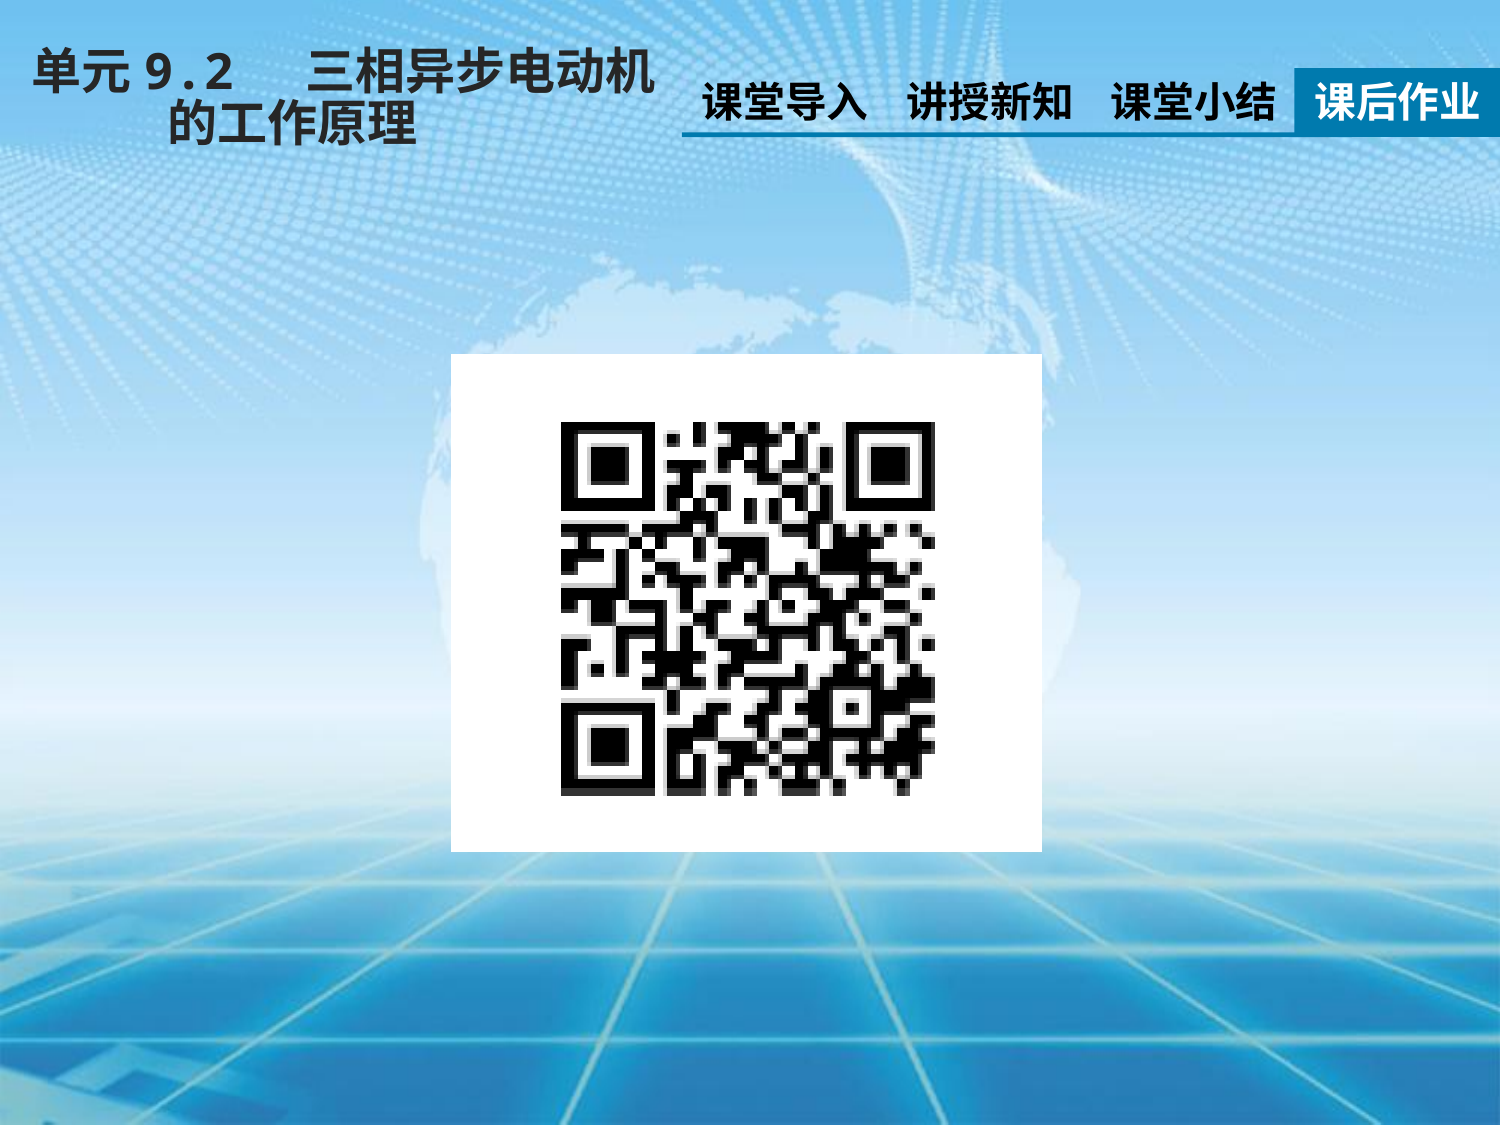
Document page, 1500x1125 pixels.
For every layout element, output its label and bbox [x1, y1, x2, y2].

text_box [16, 39, 1500, 160]
picture [0, 0, 1500, 1125]
